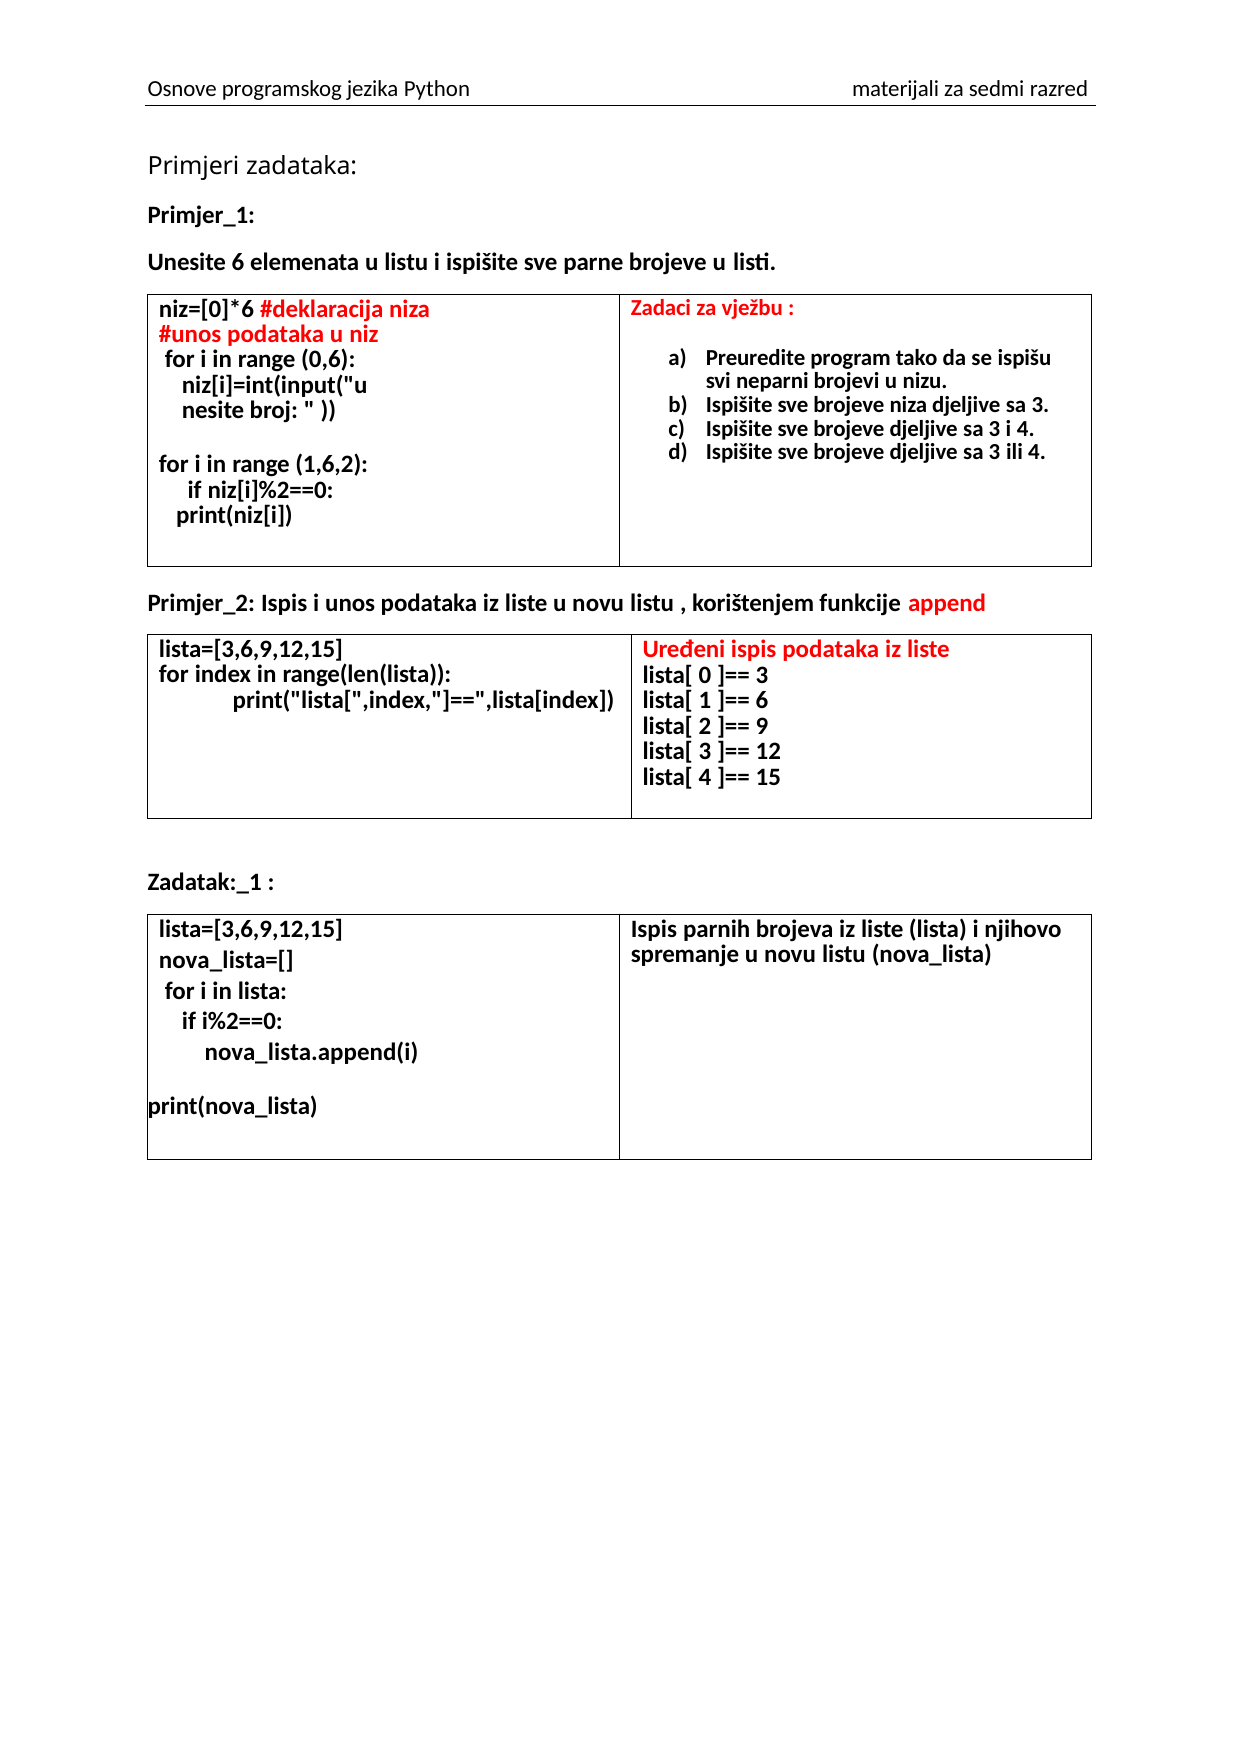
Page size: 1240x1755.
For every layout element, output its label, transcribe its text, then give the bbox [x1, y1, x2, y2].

table_header Uređeni ispis podataka iz liste lista[ 0 ]== 3 lista[ 1 ]== 6 lista[ 2 ]== 9 lista[ 3 ]== 12 lista[ 4 ]== 15 [632, 635, 1091, 818]
text_box Primjer_2: Ispis i unos podataka iz liste u novu listu , korištenjem funkcije append [145, 583, 994, 616]
text_box Primjeri zadataka: Primjer_1: Unesite 6 elemenata u listu i ispišite sve parne brojeve u listi. [145, 147, 784, 276]
text_box Zadatak:_1 : [145, 863, 278, 896]
table_header lista=[3,6,9,12,15] for index in range(len(lista)): print("lista[",index,"]==",lista[index]) [148, 635, 631, 818]
table_header Ispis parnih brojeva iz liste (lista) i njihovo spremanje u novu listu (nova_lista) [620, 915, 1091, 1159]
text_box materijali za sedmi razred [850, 71, 1095, 102]
text_box Osnove programskog jezika Python [145, 71, 477, 102]
table_header niz=[0]*6 #deklaracija niza #unos podataka u niz for i in range (0,6): niz[i]=int(input("unesite broj: " )) for i in range (1,6,2): if niz[i]%2==0: print(niz[i]) [148, 295, 619, 566]
table_header Zadaci za vježbu : Preuredite program tako da se ispišu svi neparni brojevi u nizu. Ispišite sve brojeve niza djeljive sa 3. Ispišite sve brojeve djeljive sa 3 i 4. Ispišite sve brojeve djeljive sa 3 ili 4. [620, 295, 1091, 566]
table_header lista=[3,6,9,12,15] nova_lista=[] for i in lista: if i%2==0: nova_lista.append(i) print(nova_lista) [148, 915, 619, 1159]
